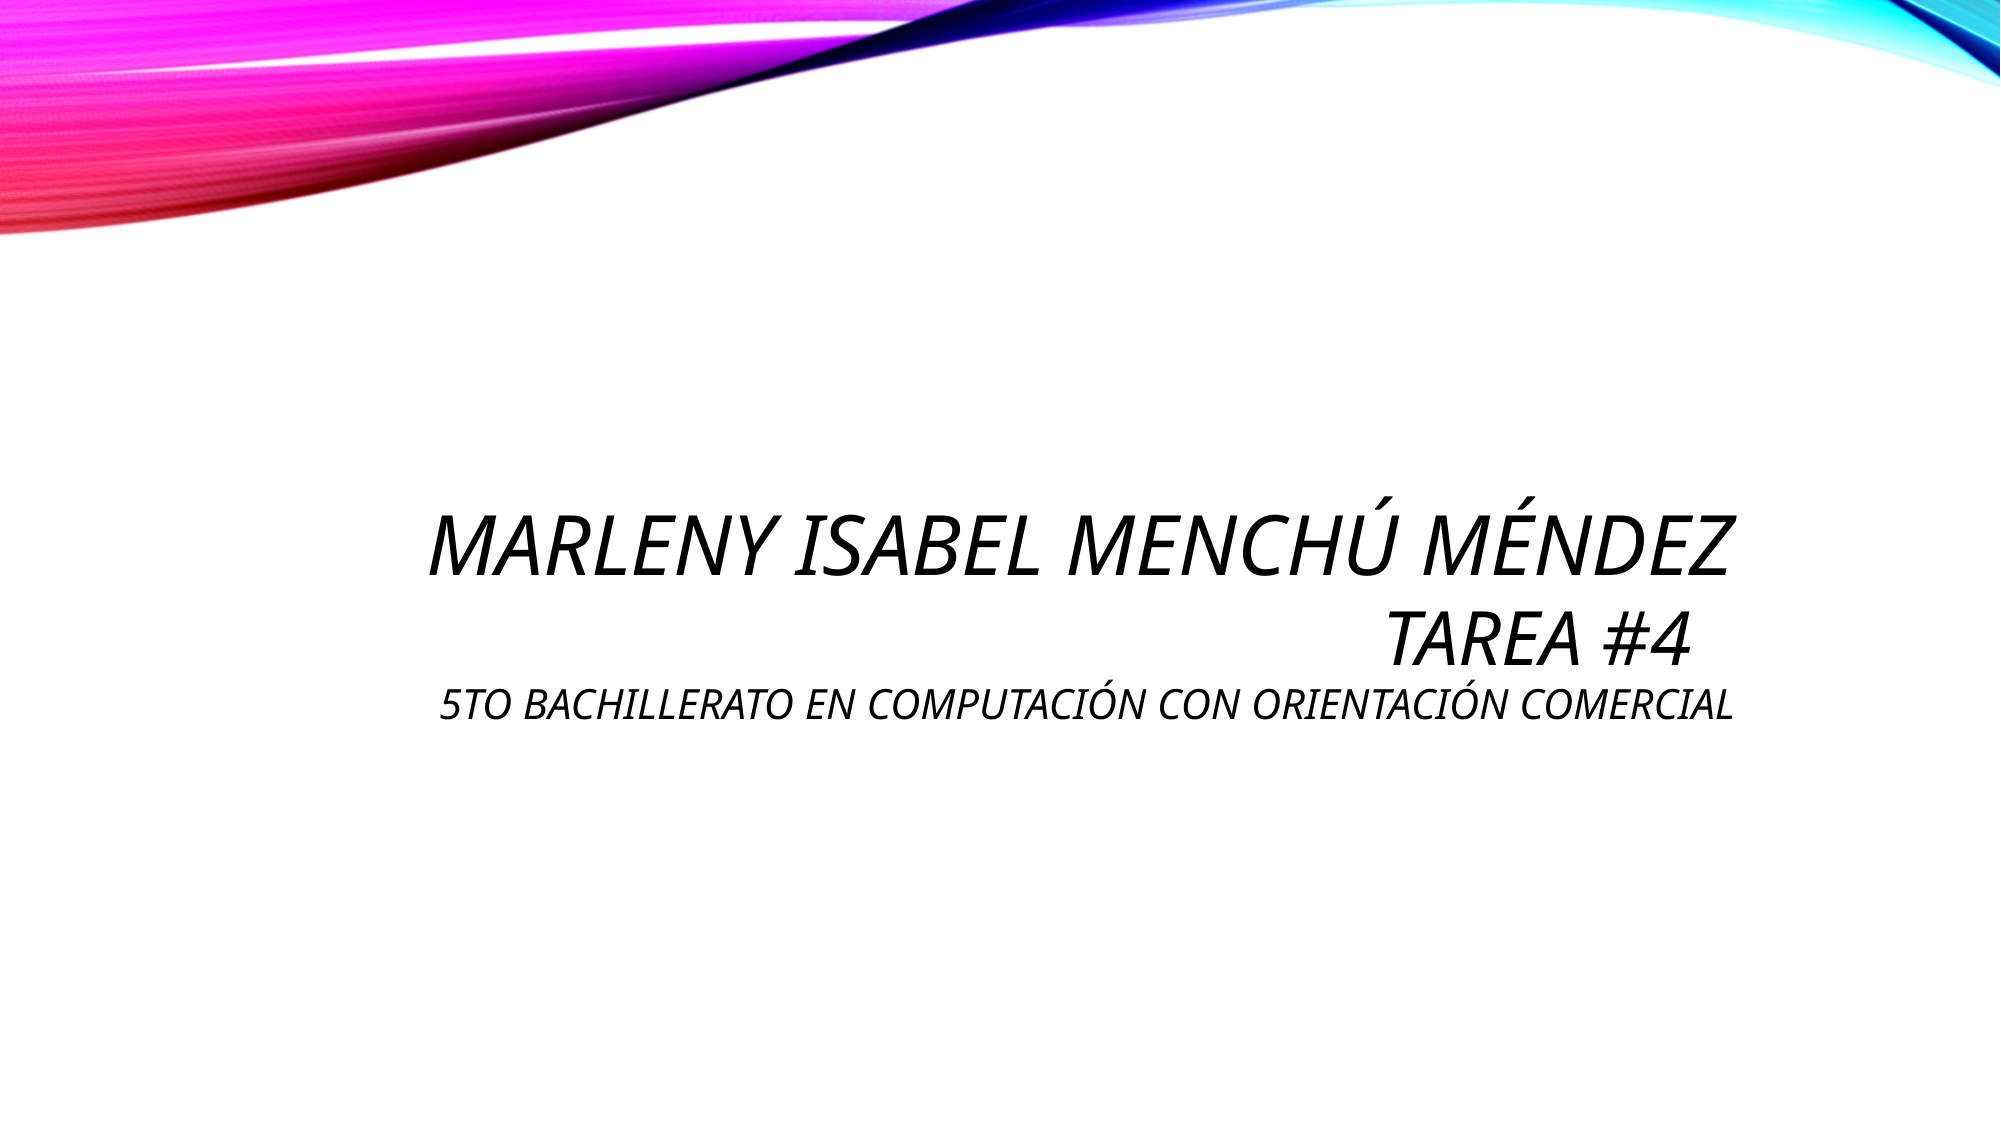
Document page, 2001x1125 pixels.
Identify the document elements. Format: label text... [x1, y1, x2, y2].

picture [1890, 0, 2000, 75]
title Marleny Isabel Menchú Méndez tarea #4 5to Bachillerato en Computación con orientación comercial [337, 209, 1751, 1023]
picture [0, 0, 2000, 237]
picture [1910, 0, 2000, 45]
